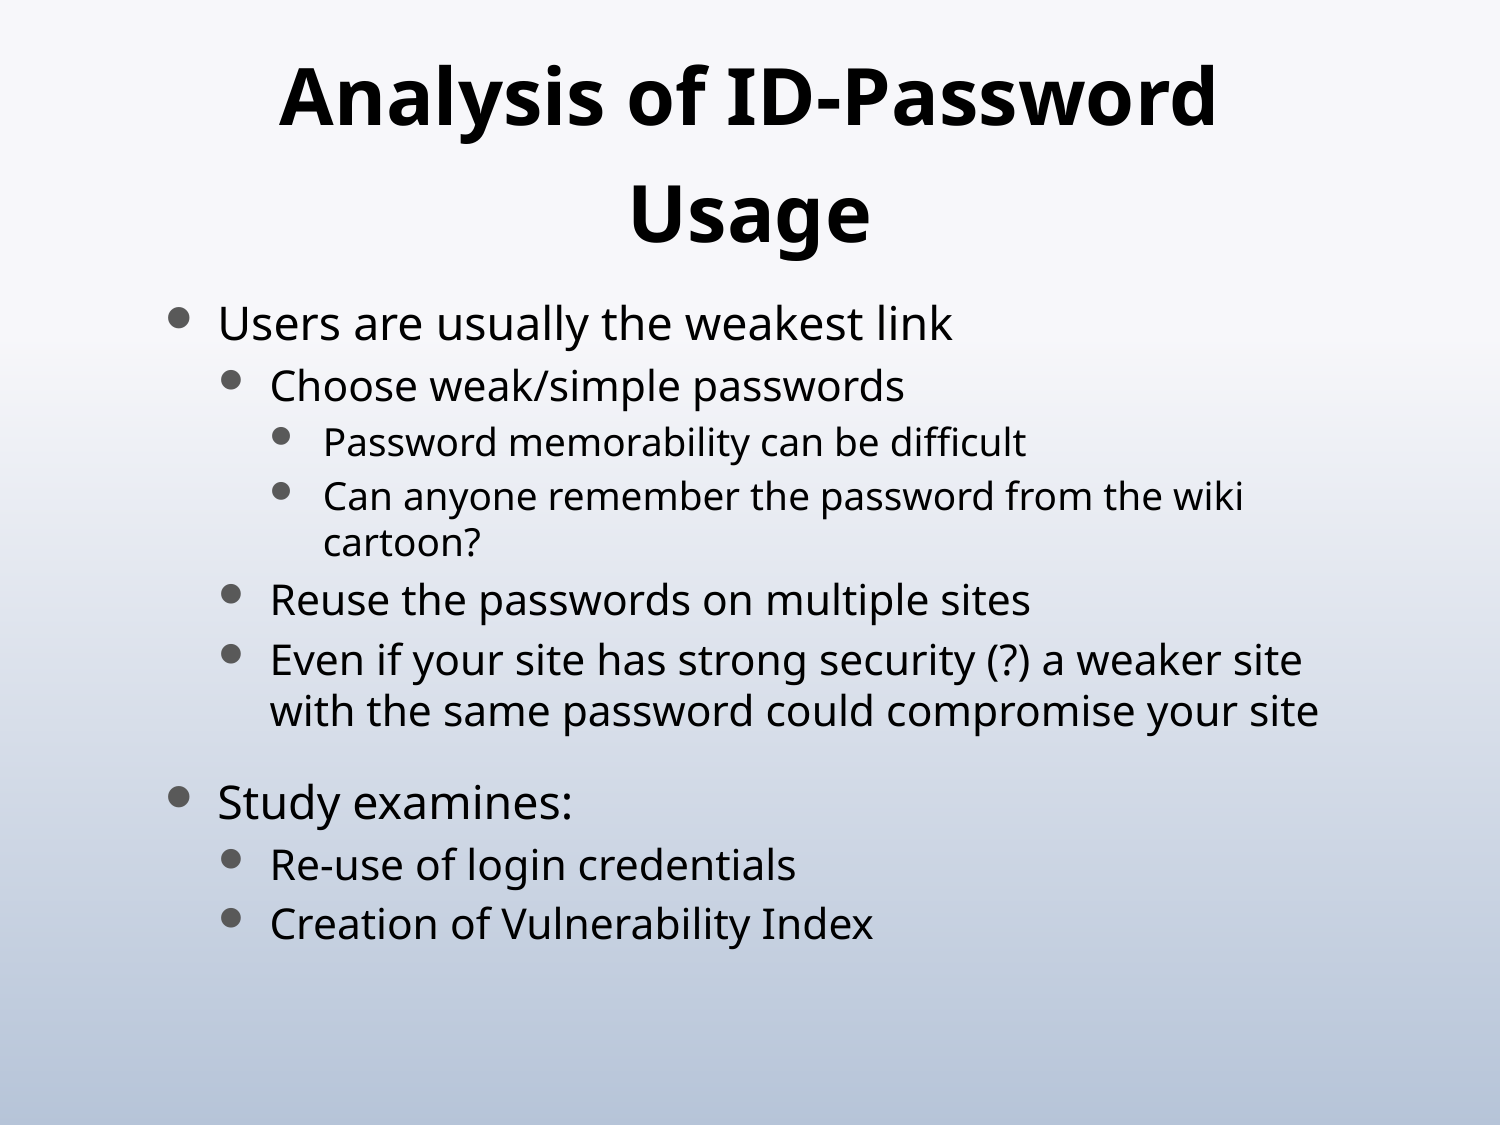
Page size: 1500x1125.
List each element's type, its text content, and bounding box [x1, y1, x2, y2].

list Users are usually the weakest link Choose weak/simple passwords Password memorability can be difficult Can anyone remember the password from the wiki cartoon? Reuse the passwords on multiple sites Even if your site has strong security (?) a weaker site with the same password could compromise your site Study examines: Re-use of login credentials Creation of Vulnerability Index [150, 286, 1350, 993]
title Analysis of ID-Password Usage [150, 37, 1350, 245]
